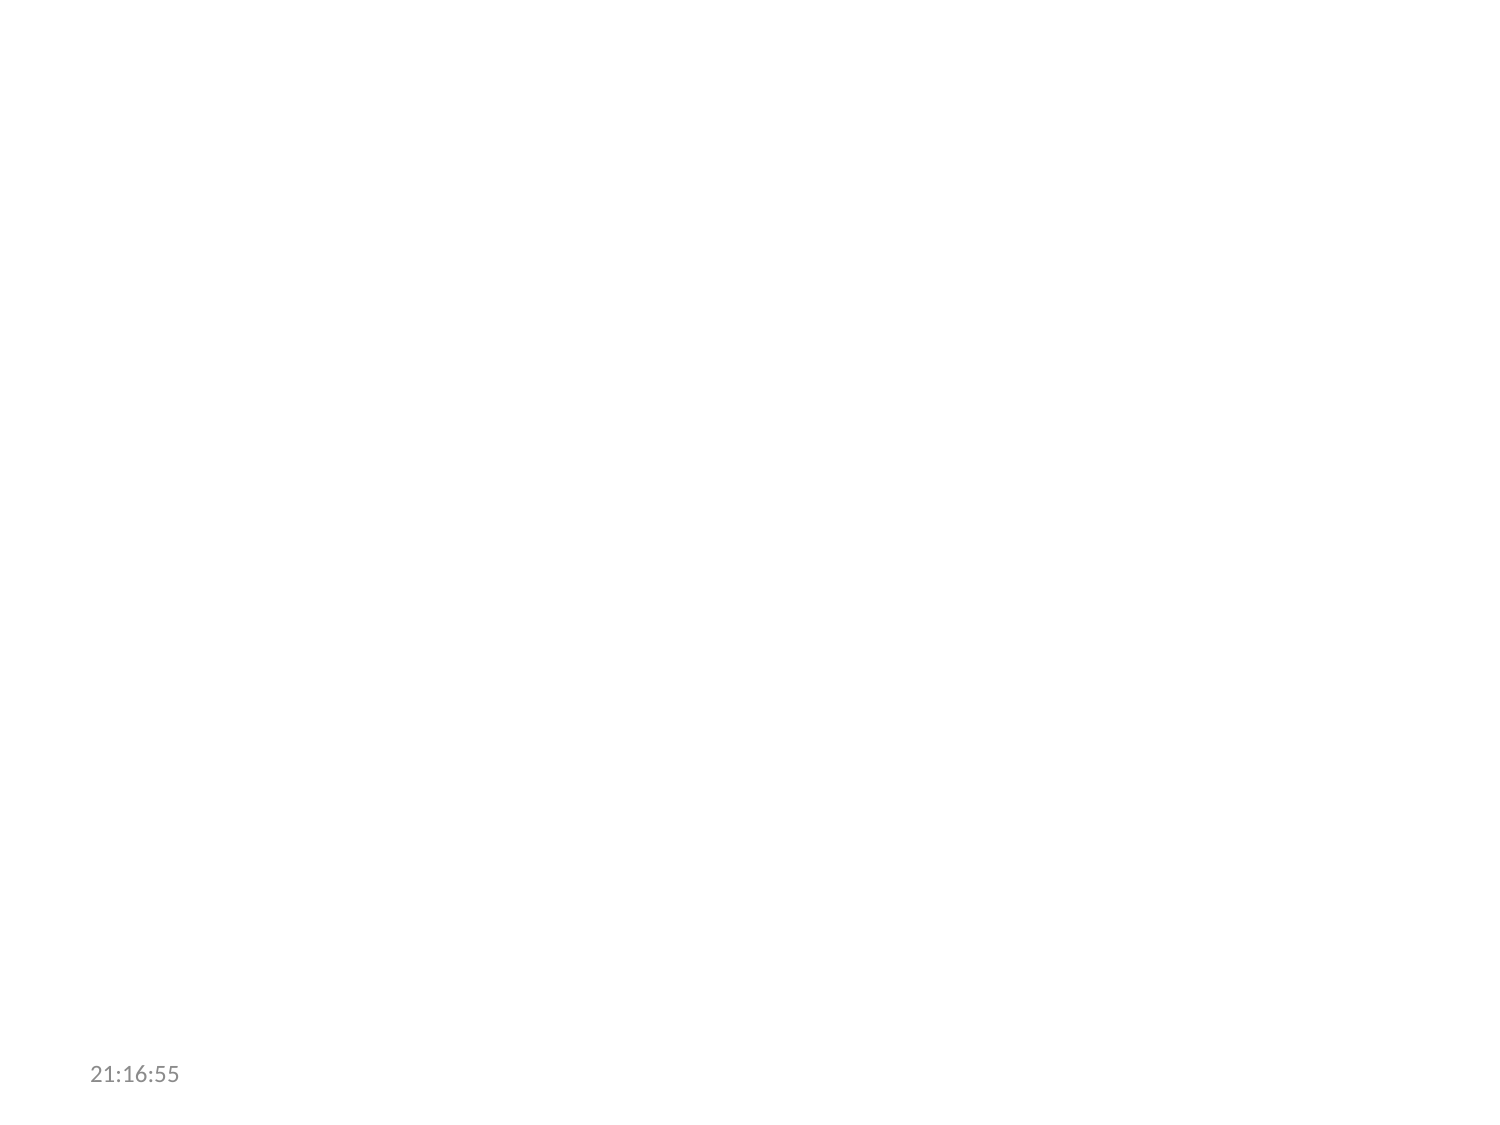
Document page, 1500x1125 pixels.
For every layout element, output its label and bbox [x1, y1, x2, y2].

slide_number [75, 1042, 425, 1103]
